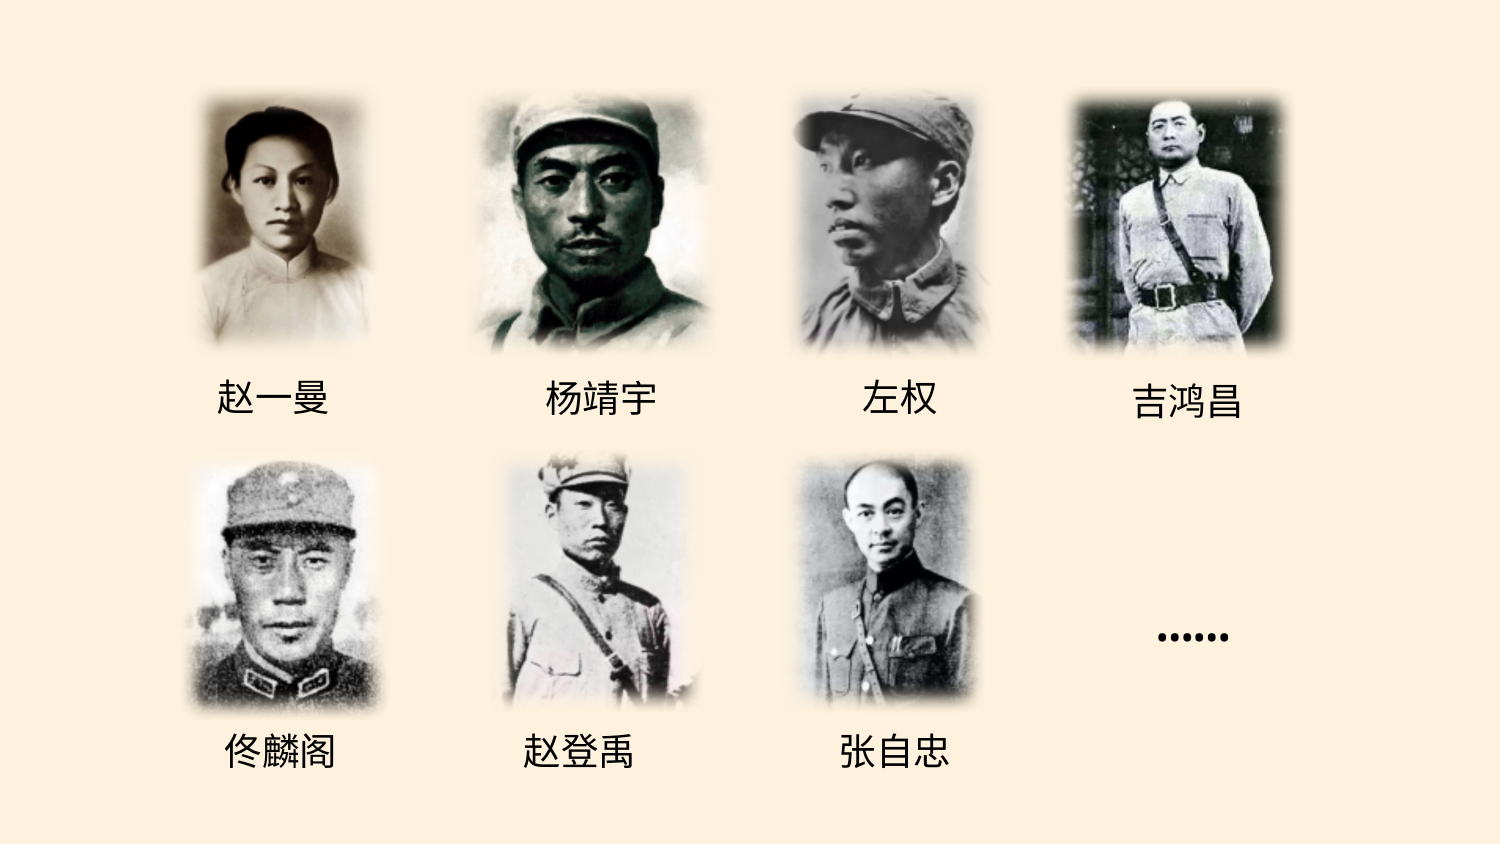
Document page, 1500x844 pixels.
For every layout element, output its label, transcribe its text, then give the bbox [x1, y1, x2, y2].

text_box 左权 [851, 368, 950, 425]
text_box …… [1144, 573, 1243, 660]
text_box 吉鸿昌 [1119, 372, 1256, 429]
text_box 佟麟阁 [213, 723, 349, 779]
text_box 张自忠 [827, 722, 963, 779]
picture [0, 0, 1500, 844]
text_box 赵一曼 [206, 368, 342, 425]
text_box 杨靖宇 [533, 369, 670, 426]
text_box 赵登禹 [512, 722, 648, 779]
